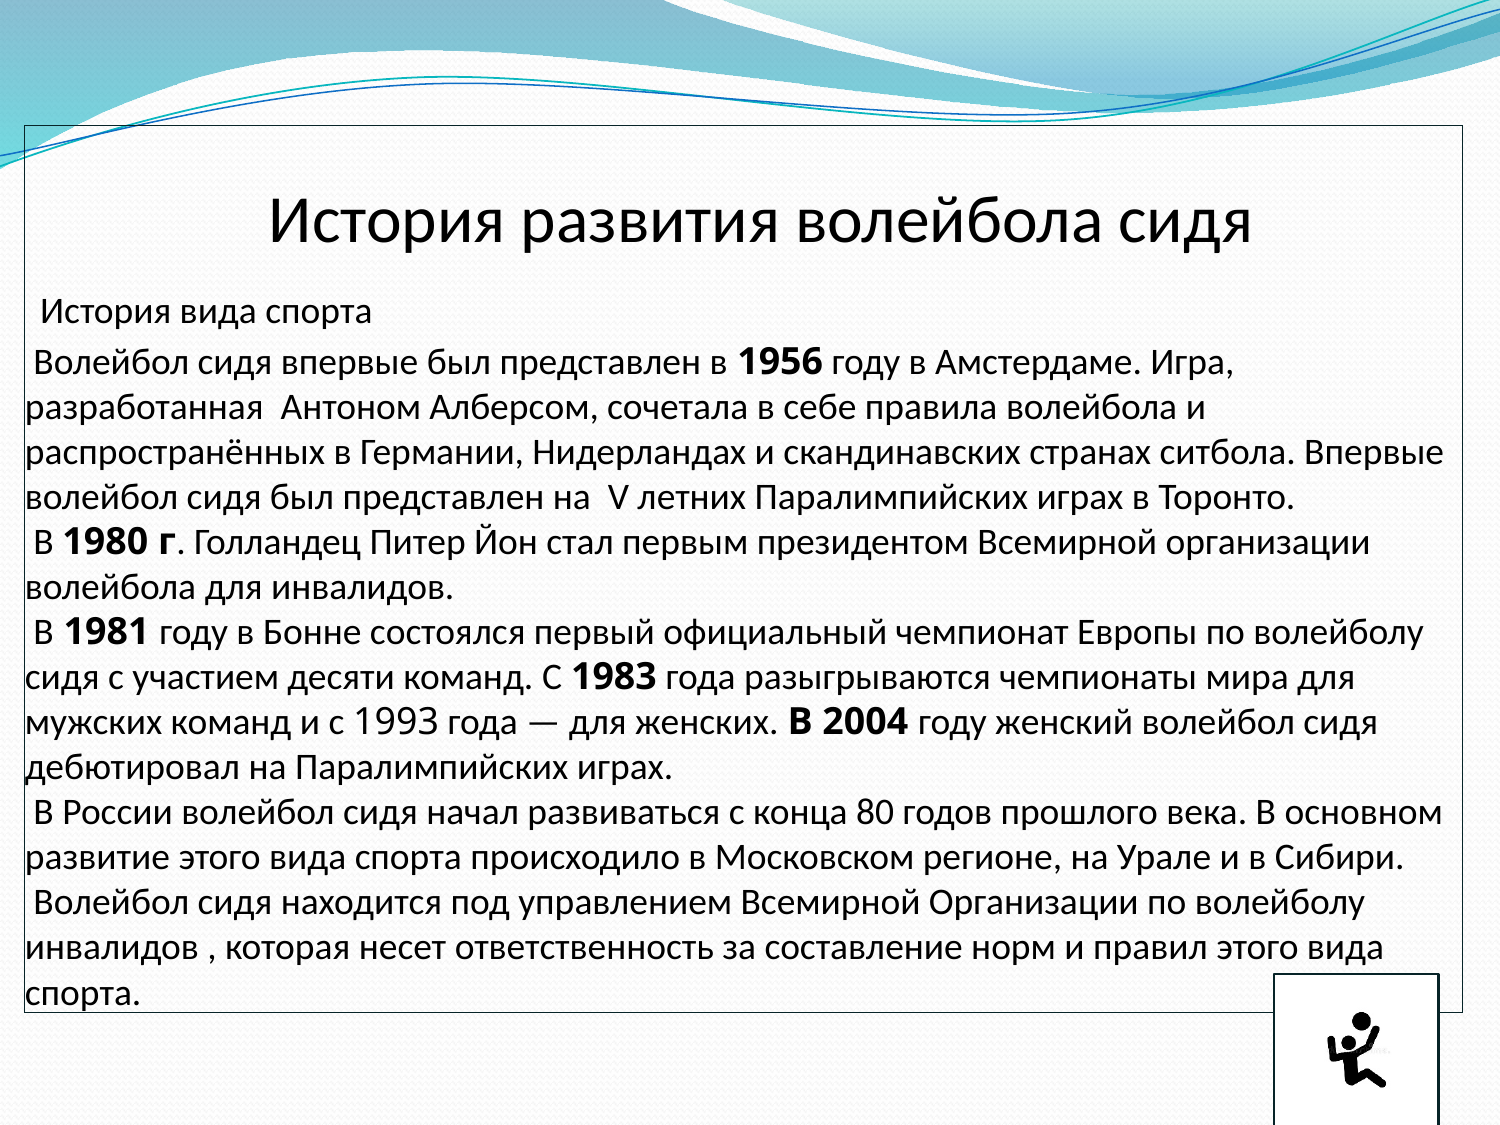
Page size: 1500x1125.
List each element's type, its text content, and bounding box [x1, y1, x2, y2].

title История развития волейбола сидя История вида спорта Волейбол сидя впервые был представлен в 1956 году в Амстердаме. Игра, разработанная Антоном Алберсом, сочетала в себе правила волейбола и распространённых в Германии, Нидерландах и скандинавских странах ситбола. Впервые волейбол сидя был представлен на V летних Паралимпийских играх в Торонто. В 1980 г. Голландец Питер Йон стал первым президентом Всемирной организации волейбола для инвалидов. В 1981 году в Бонне состоялся первый официальный чемпионат Европы по волейболу сидя с участием десяти команд. С 1983 года разыгрываются чемпионаты мира для мужских команд и с 1993 года — для женских. В 2004 году женский волейбол сидя дебютировал на Паралимпийских играх. В России волейбол сидя начал развиваться с конца 80 годов прошлого века. В основном развитие этого вида спорта происходило в Московском регионе, на Урале и в Сибири. Волейбол сидя находится под управлением Всемирной Организации по волейболу инвалидов , которая несет ответственность за составление норм и правил этого вида спорта. [24, 125, 1463, 1013]
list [1274, 974, 1438, 1125]
